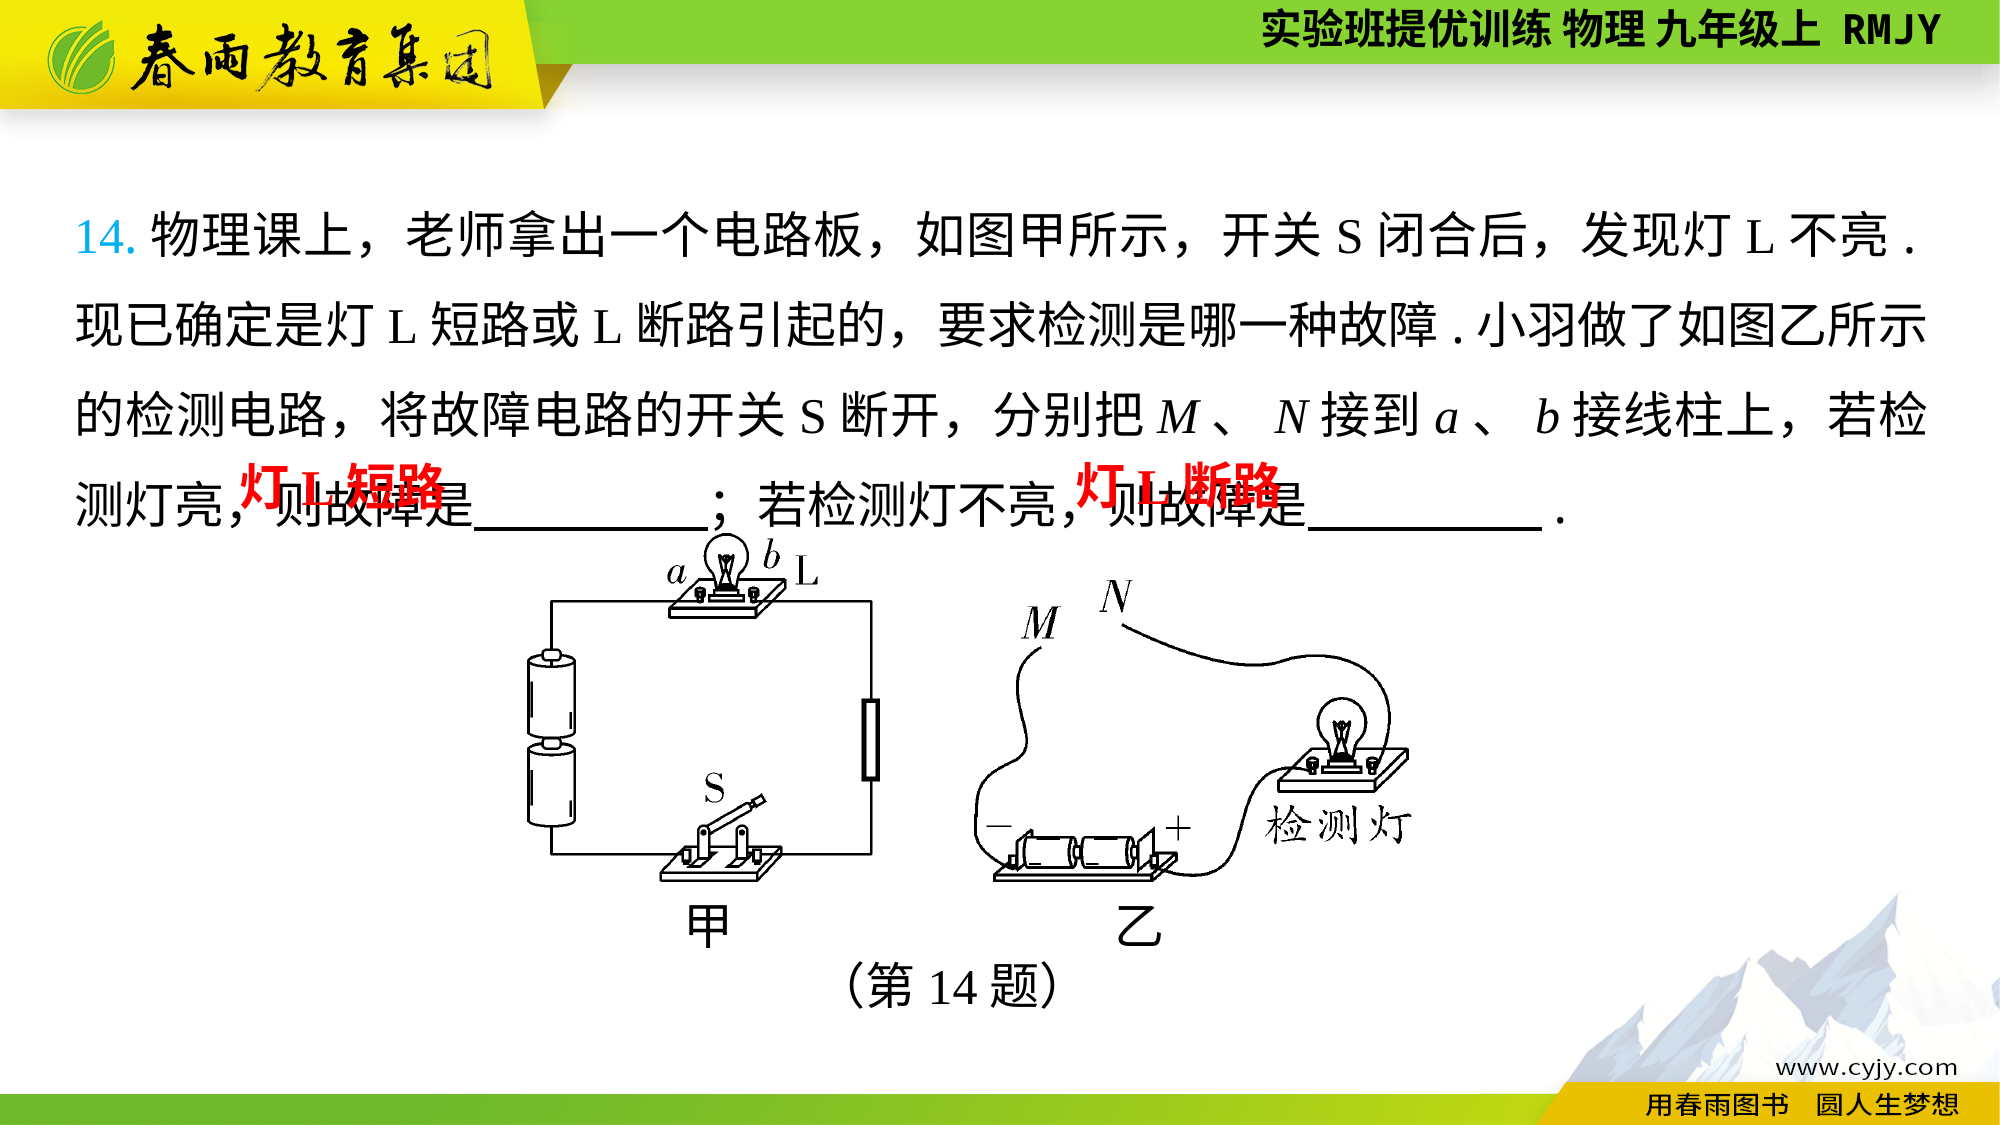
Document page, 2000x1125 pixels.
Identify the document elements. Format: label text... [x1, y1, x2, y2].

picture [0, 0, 2000, 1125]
list 14.物理课上，老师拿出一个电路板，如图甲所示，开关S闭合后，发现灯L不亮.现已确定是灯L短路或L断路引起的，要求检测是哪一种故障.小羽做了如图乙所示的检测电路，将故障电路的开关S断开，分别把M、N接到a、b接线柱上，若检测灯亮，则故障是 ；若检测灯不亮，则故障是 . [59, 166, 1944, 545]
text_box 灯L断路 [1060, 446, 1298, 522]
text_box 灯L短路 [224, 447, 462, 523]
text_box 甲 乙 （第14题） [669, 886, 1237, 1022]
